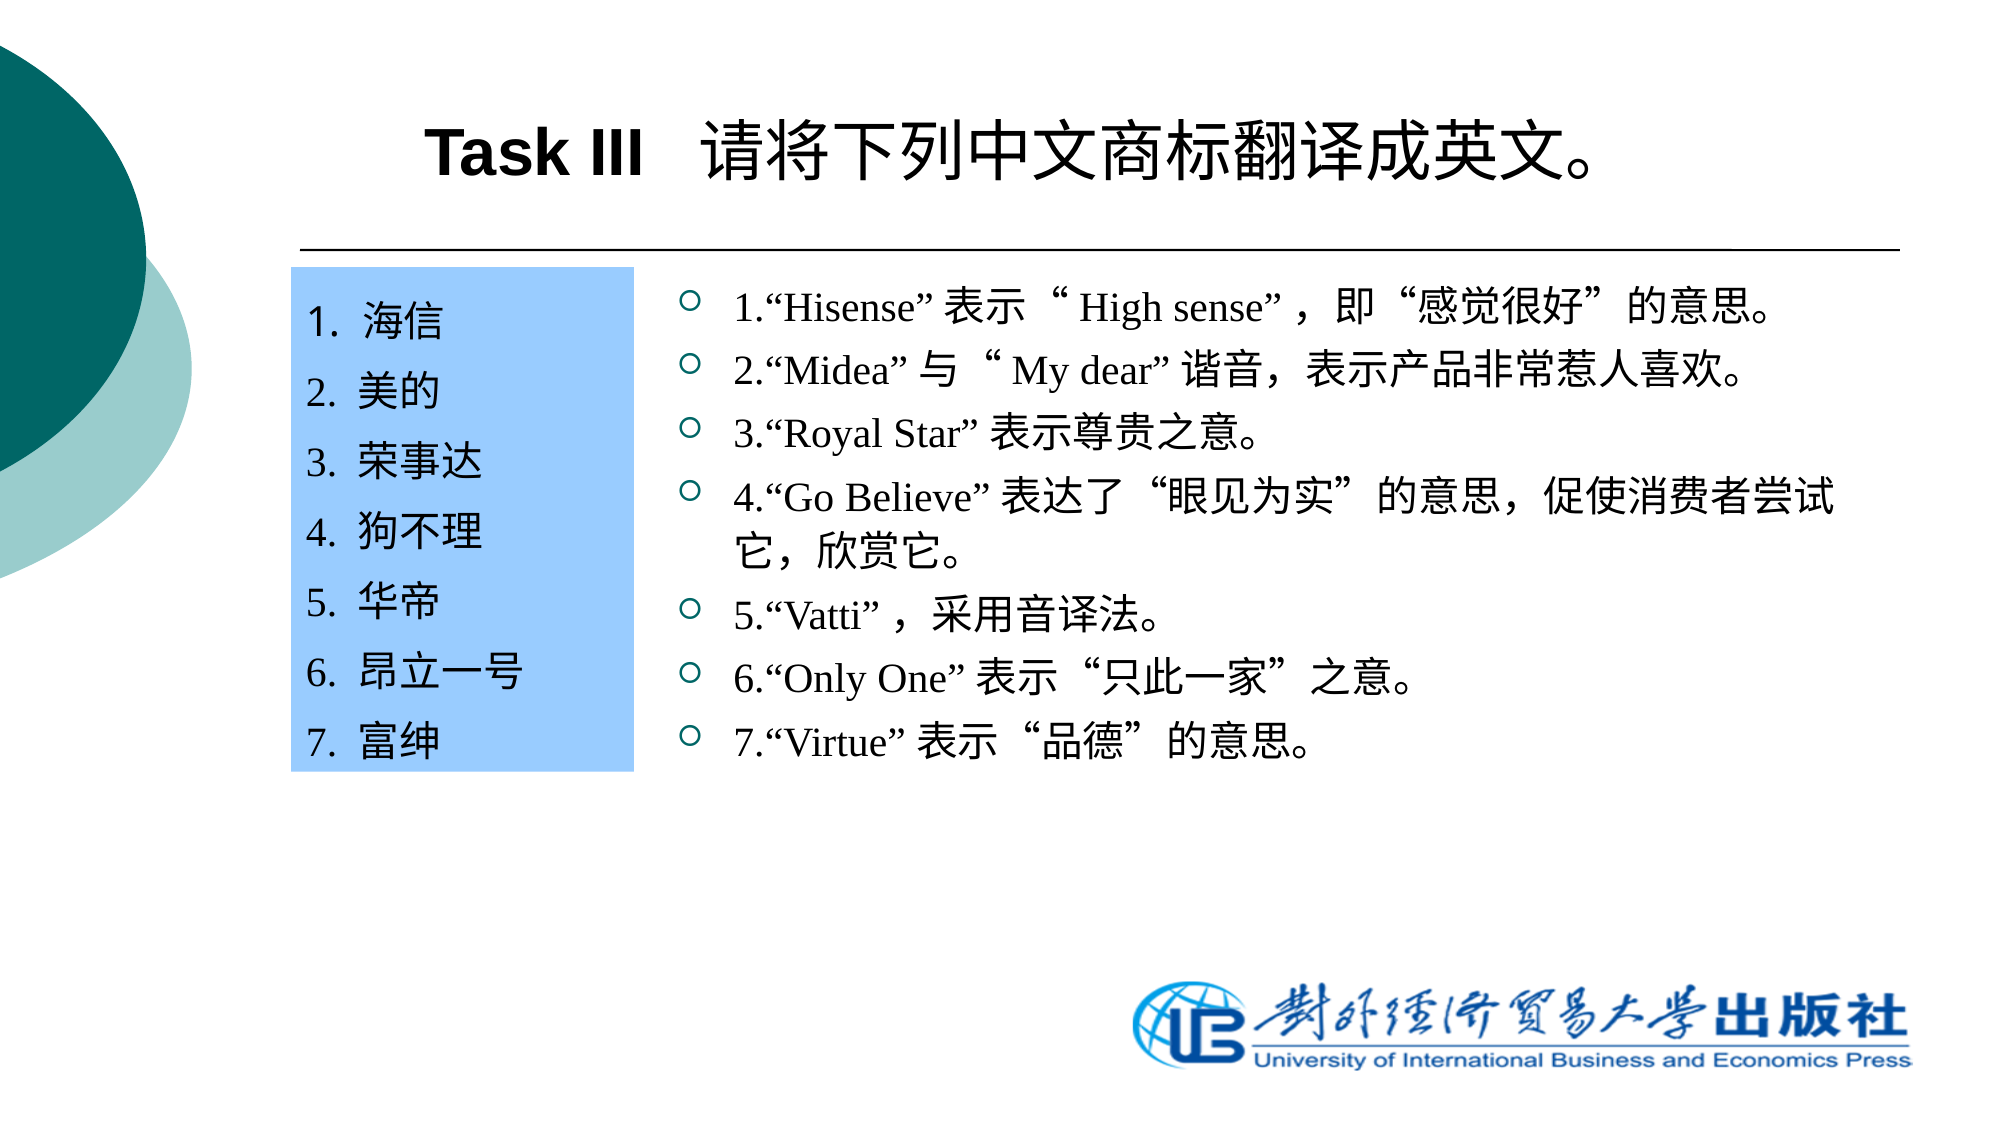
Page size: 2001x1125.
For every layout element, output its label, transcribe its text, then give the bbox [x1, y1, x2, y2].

picture [1054, 922, 2000, 1125]
title Task III 请将下列中文商标翻译成英文。 [409, 89, 1610, 197]
list 1.“Hisense”表示“High sense”，即“感觉很好”的意思。 2.“Midea”与“My dear”谐音，表示产品非常惹人喜欢。 3.“Royal Star”表示尊贵之意。 4.“Go Believe”表达了“眼见为实”的意思，促使消费者尝试它，欣赏它。 5.“Vatti”，采用音译法。 6.“Only One”表示“只此一家”之意。 7.“Virtue”表示“品德”的意思。 [661, 266, 1881, 943]
text_box 海信 2. 美的 3. 荣事达 4. 狗不理 5. 华帝 6. 昂立一号 7. 富绅 [291, 267, 634, 772]
